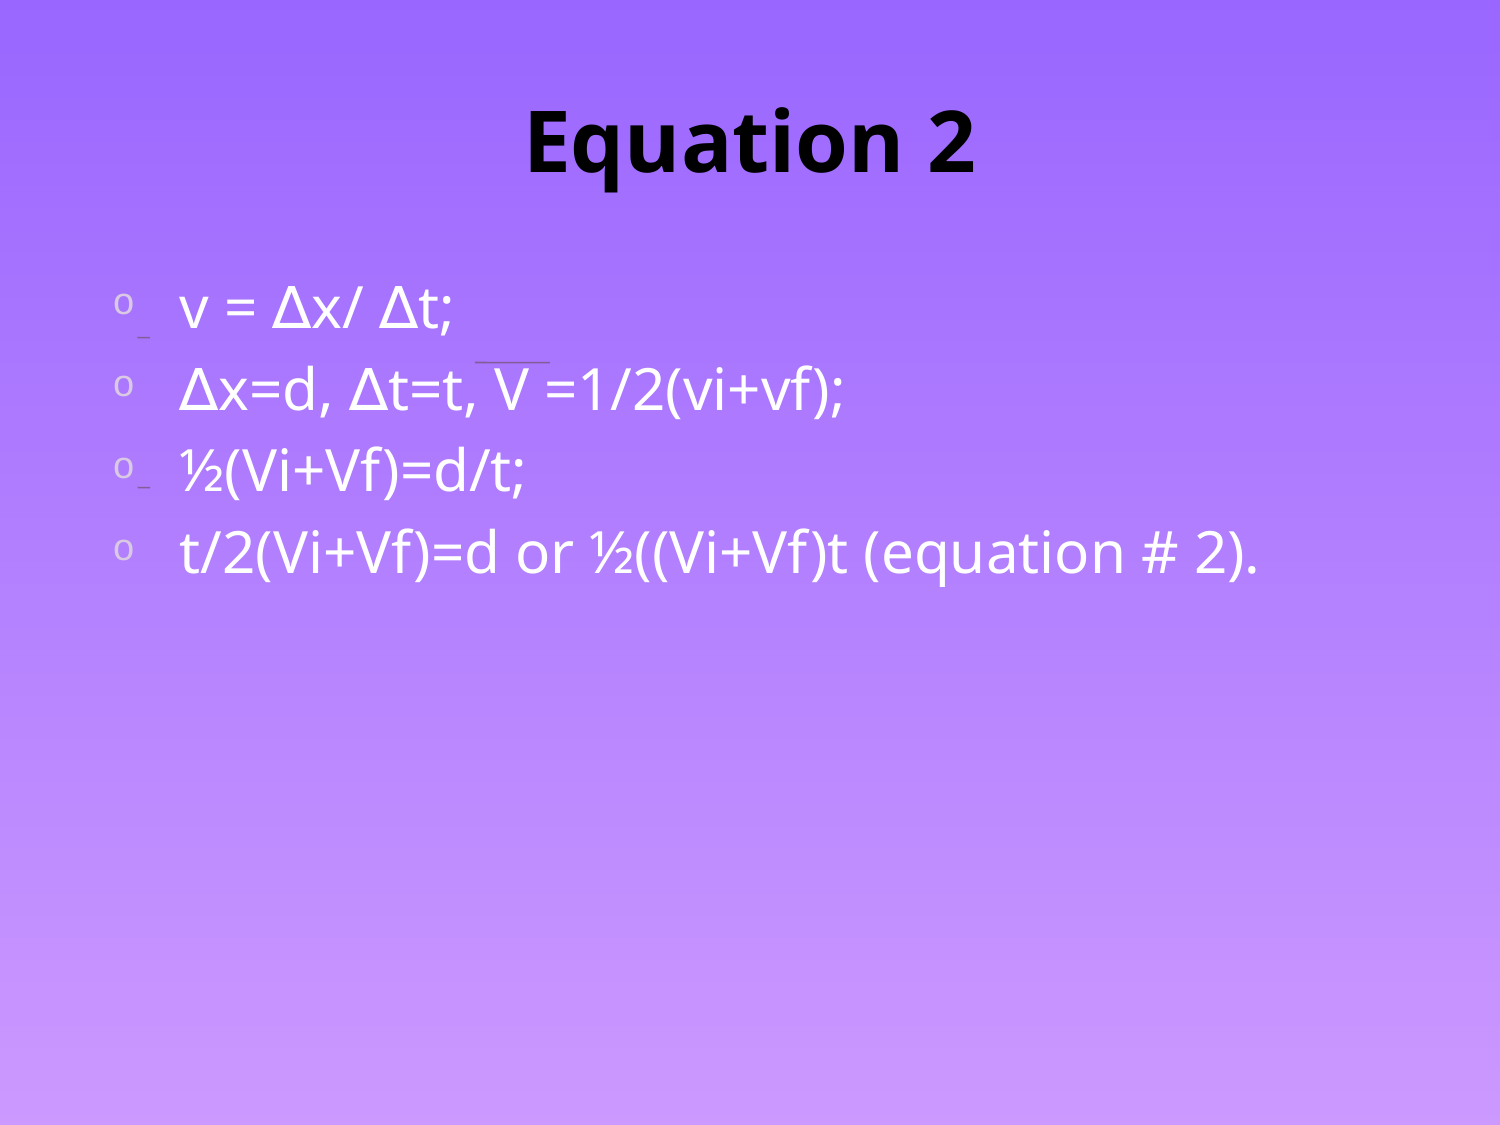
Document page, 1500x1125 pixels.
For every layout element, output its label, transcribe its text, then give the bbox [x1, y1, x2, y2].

title Equation 2 [75, 45, 1425, 233]
list v = ∆x/ ∆t; ∆x=d, ∆t=t, V =1/2(vi+vf); ½(Vi+Vf)=d/t; t/2(Vi+Vf)=d or ½((Vi+Vf)t (equation # 2). [75, 262, 1425, 1035]
